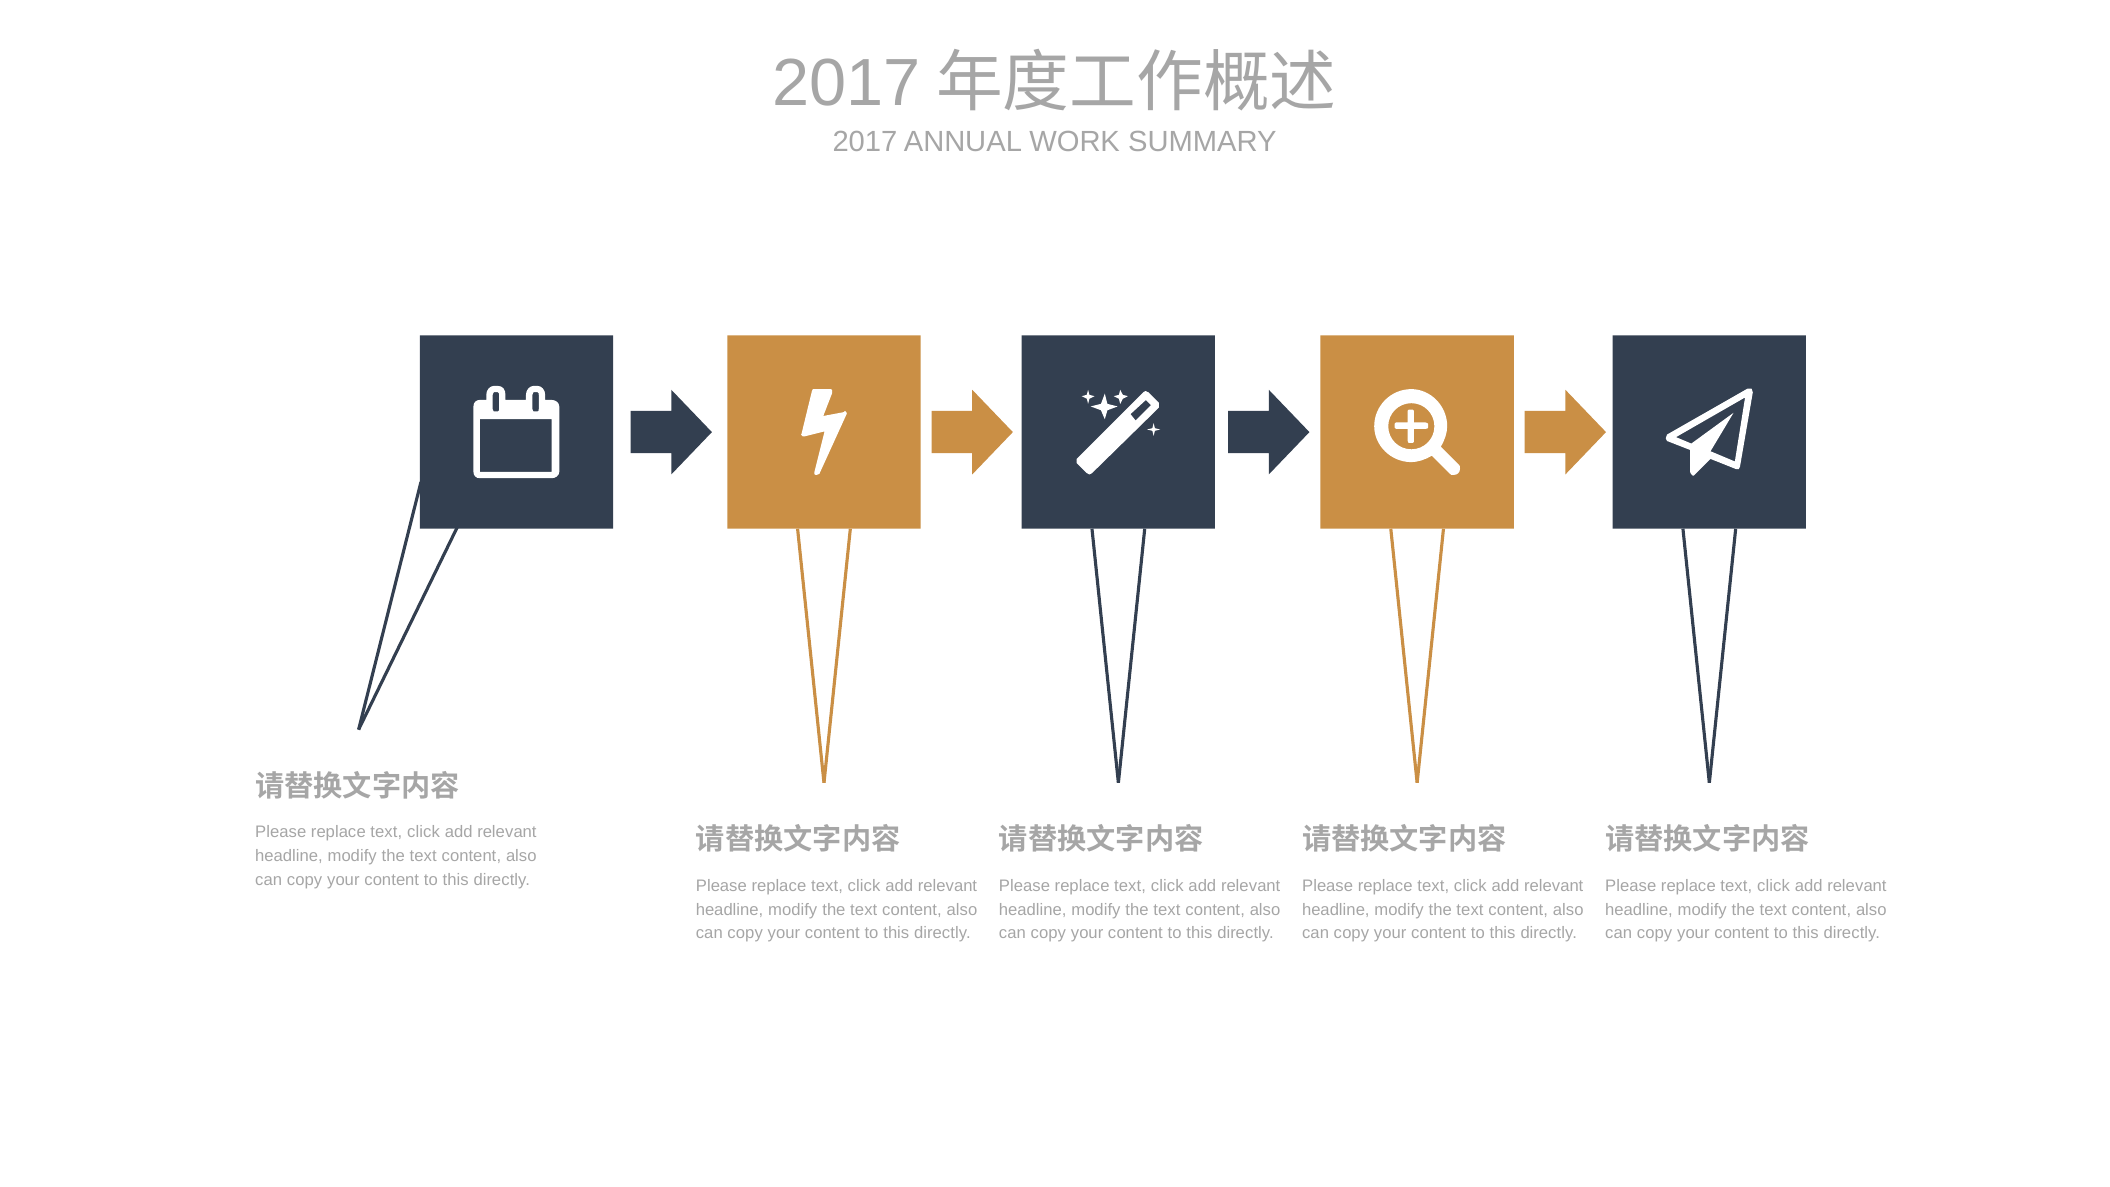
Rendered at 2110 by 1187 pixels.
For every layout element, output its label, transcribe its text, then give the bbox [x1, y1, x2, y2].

text_box Please replace text, click add relevant headline, modify the text content, also can copy your content to this directly. [1605, 870, 1894, 943]
text_box [930, 387, 1015, 478]
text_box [1021, 335, 1215, 529]
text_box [1320, 335, 1514, 529]
text_box Please replace text, click add relevant headline, modify the text content, also can copy your content to this directly. [1302, 870, 1590, 943]
text_box 2017年度工作概述 [730, 38, 1379, 119]
text_box [1227, 387, 1311, 478]
text_box [1523, 387, 1608, 478]
text_box Please replace text, click add relevant headline, modify the text content, also can copy your content to this directly. [998, 870, 1287, 943]
text_box [629, 387, 714, 478]
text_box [797, 529, 851, 783]
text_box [727, 335, 921, 529]
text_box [375, 483, 429, 738]
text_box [1682, 529, 1736, 783]
text_box 请替换文字内容 [1605, 806, 1824, 862]
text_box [419, 335, 614, 529]
text_box Please replace text, click add relevant headline, modify the text content, also can copy your content to this directly. [255, 817, 544, 890]
text_box 请替换文字内容 [255, 753, 474, 809]
text_box 2017 ANNUAL WORK SUMMARY [824, 122, 1285, 158]
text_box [1092, 529, 1145, 783]
text_box Please replace text, click add relevant headline, modify the text content, also can copy your content to this directly. [695, 870, 984, 943]
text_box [1612, 335, 1806, 529]
text_box 请替换文字内容 [998, 806, 1218, 862]
text_box 请替换文字内容 [1302, 806, 1521, 862]
text_box 请替换文字内容 [695, 806, 915, 862]
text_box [1390, 529, 1444, 783]
